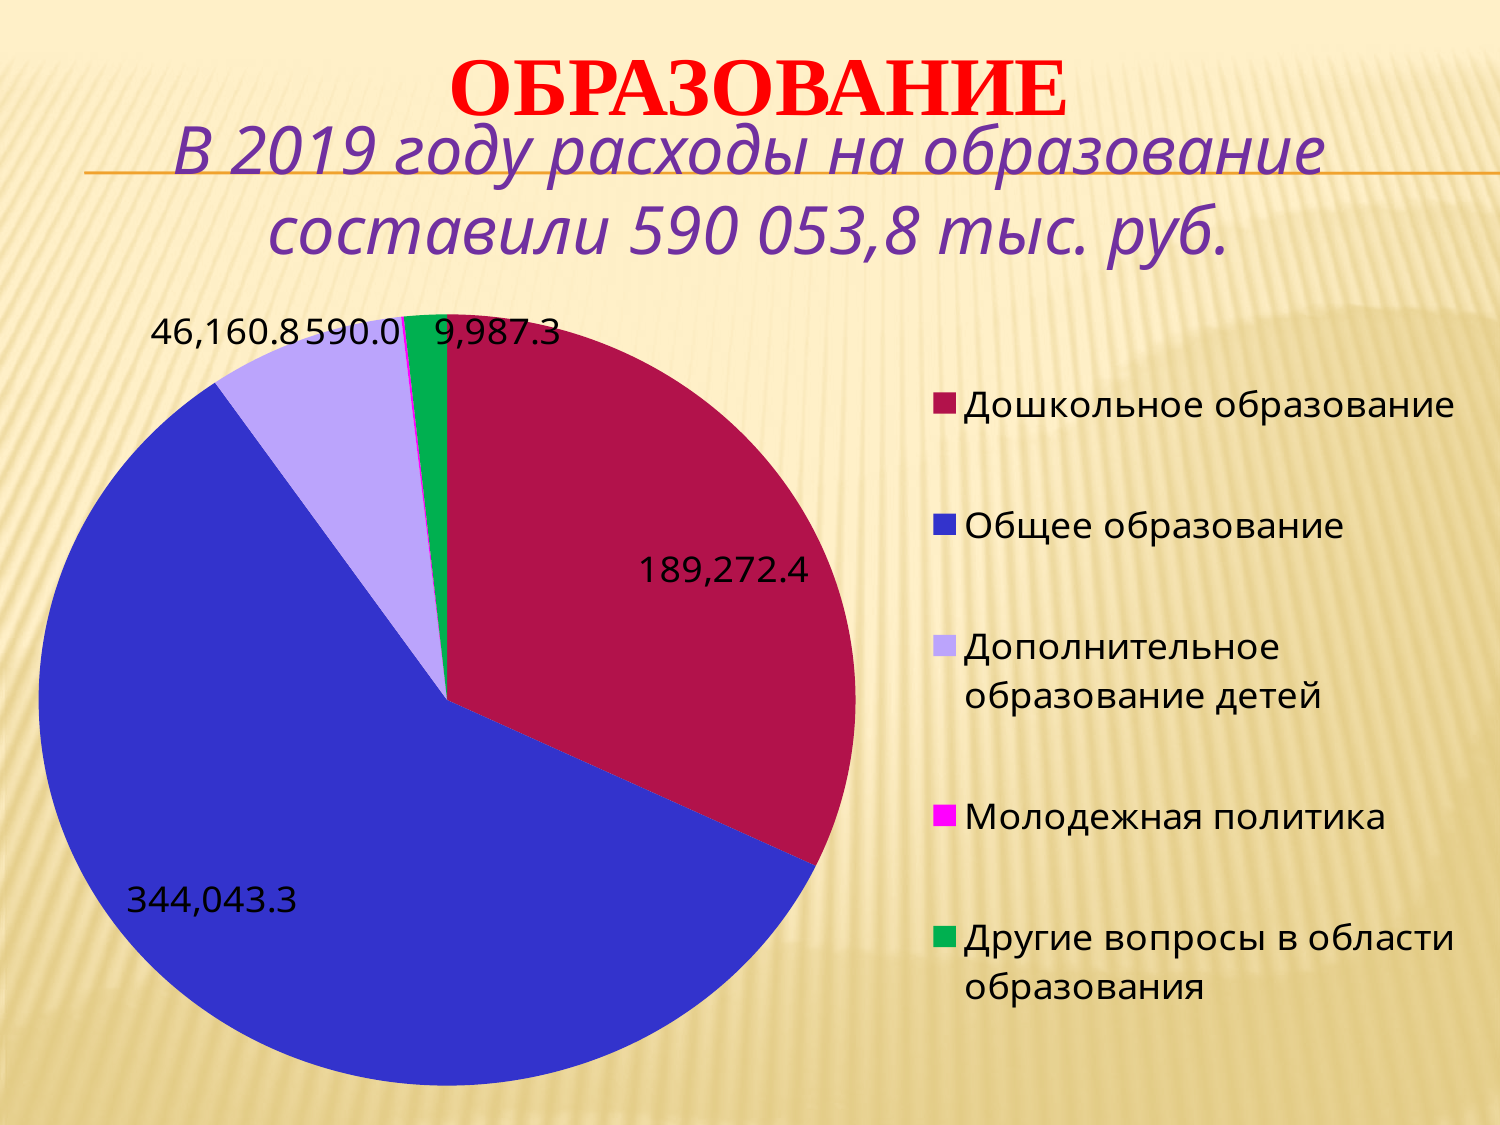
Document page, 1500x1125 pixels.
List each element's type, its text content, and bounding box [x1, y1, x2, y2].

text_box В 2019 году расходы на образование составили 590 053,8 тыс. руб. [0, 138, 1500, 236]
title ОБРАЗОВАНИЕ [82, 23, 1438, 138]
chart [0, 257, 1500, 1125]
